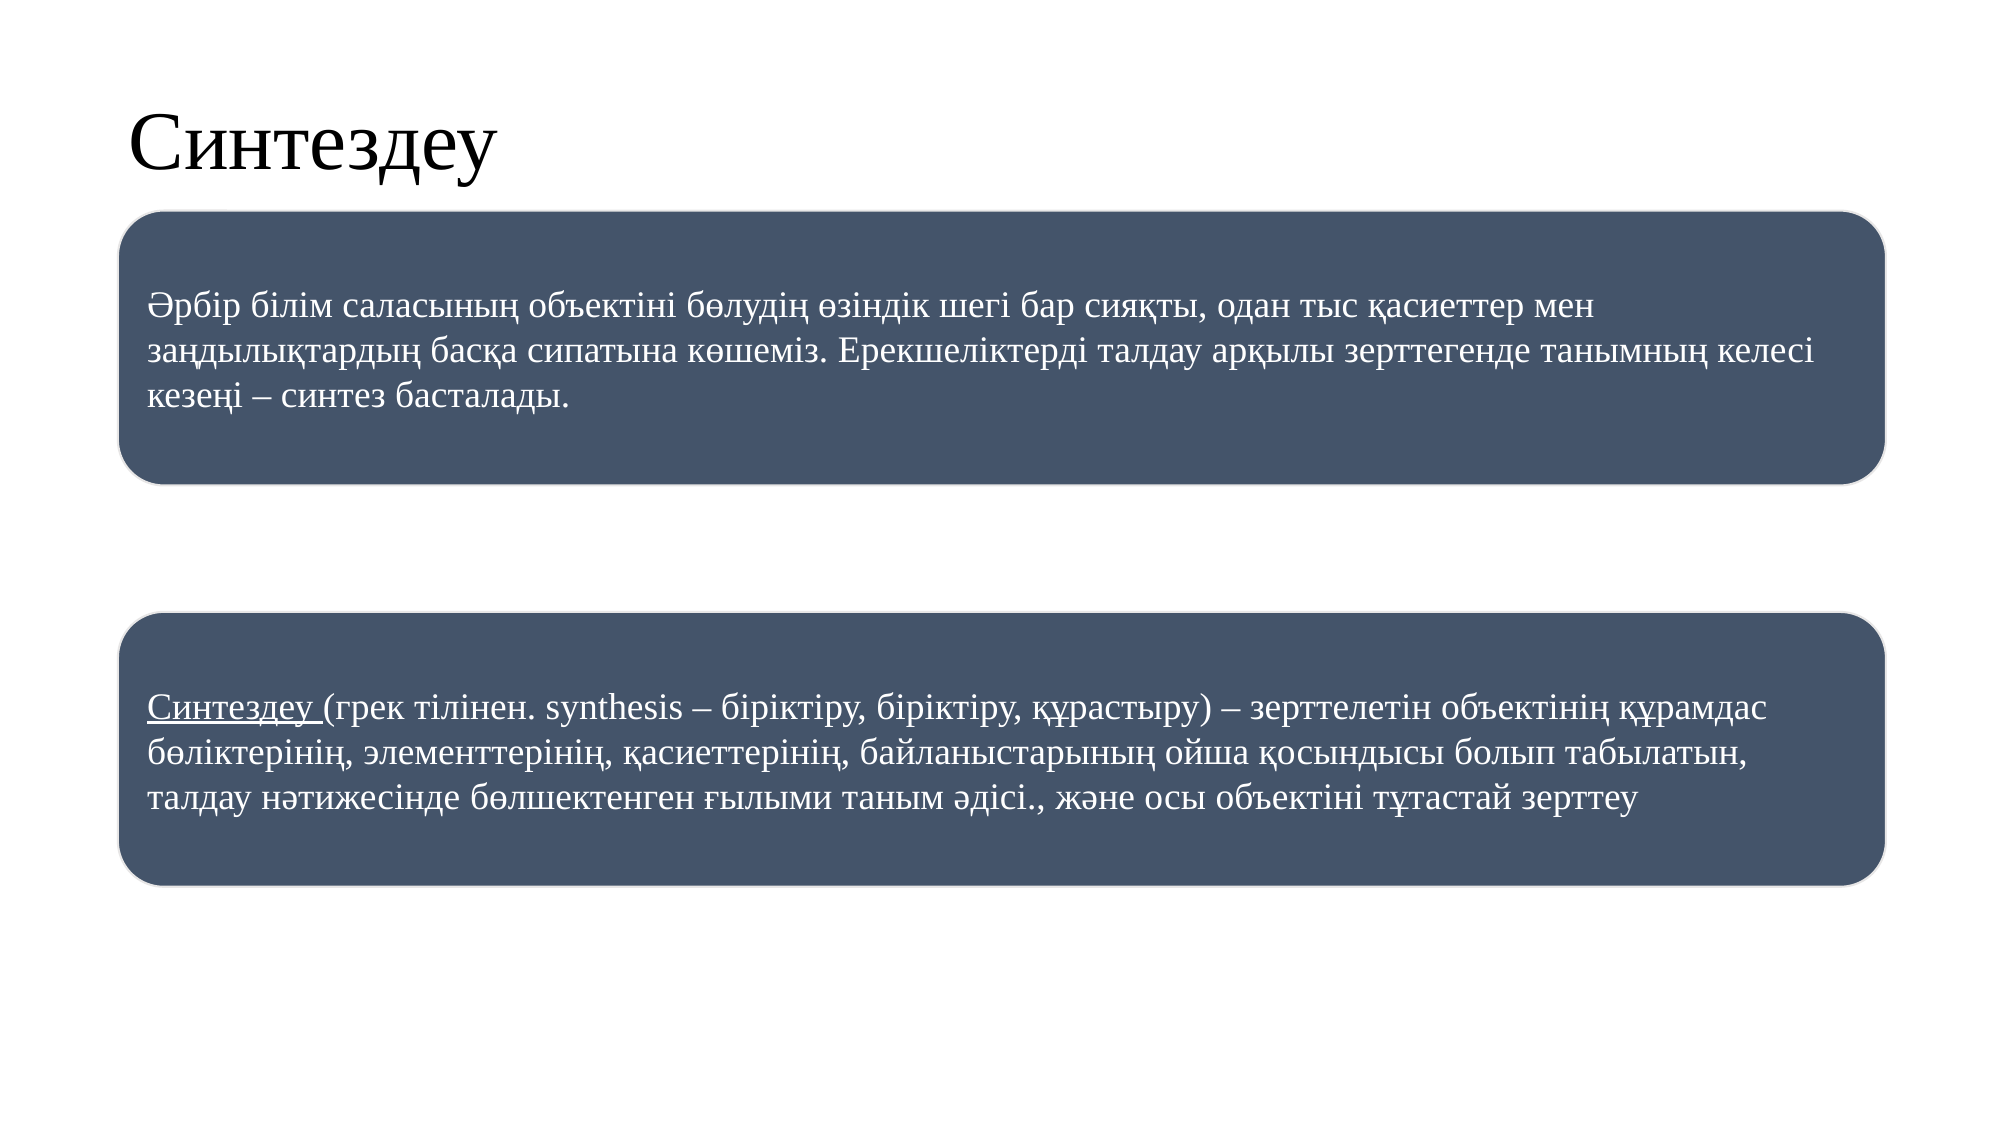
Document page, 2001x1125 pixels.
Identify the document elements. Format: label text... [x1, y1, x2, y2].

title Синтездеу [114, 74, 1408, 211]
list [117, 210, 1886, 1014]
